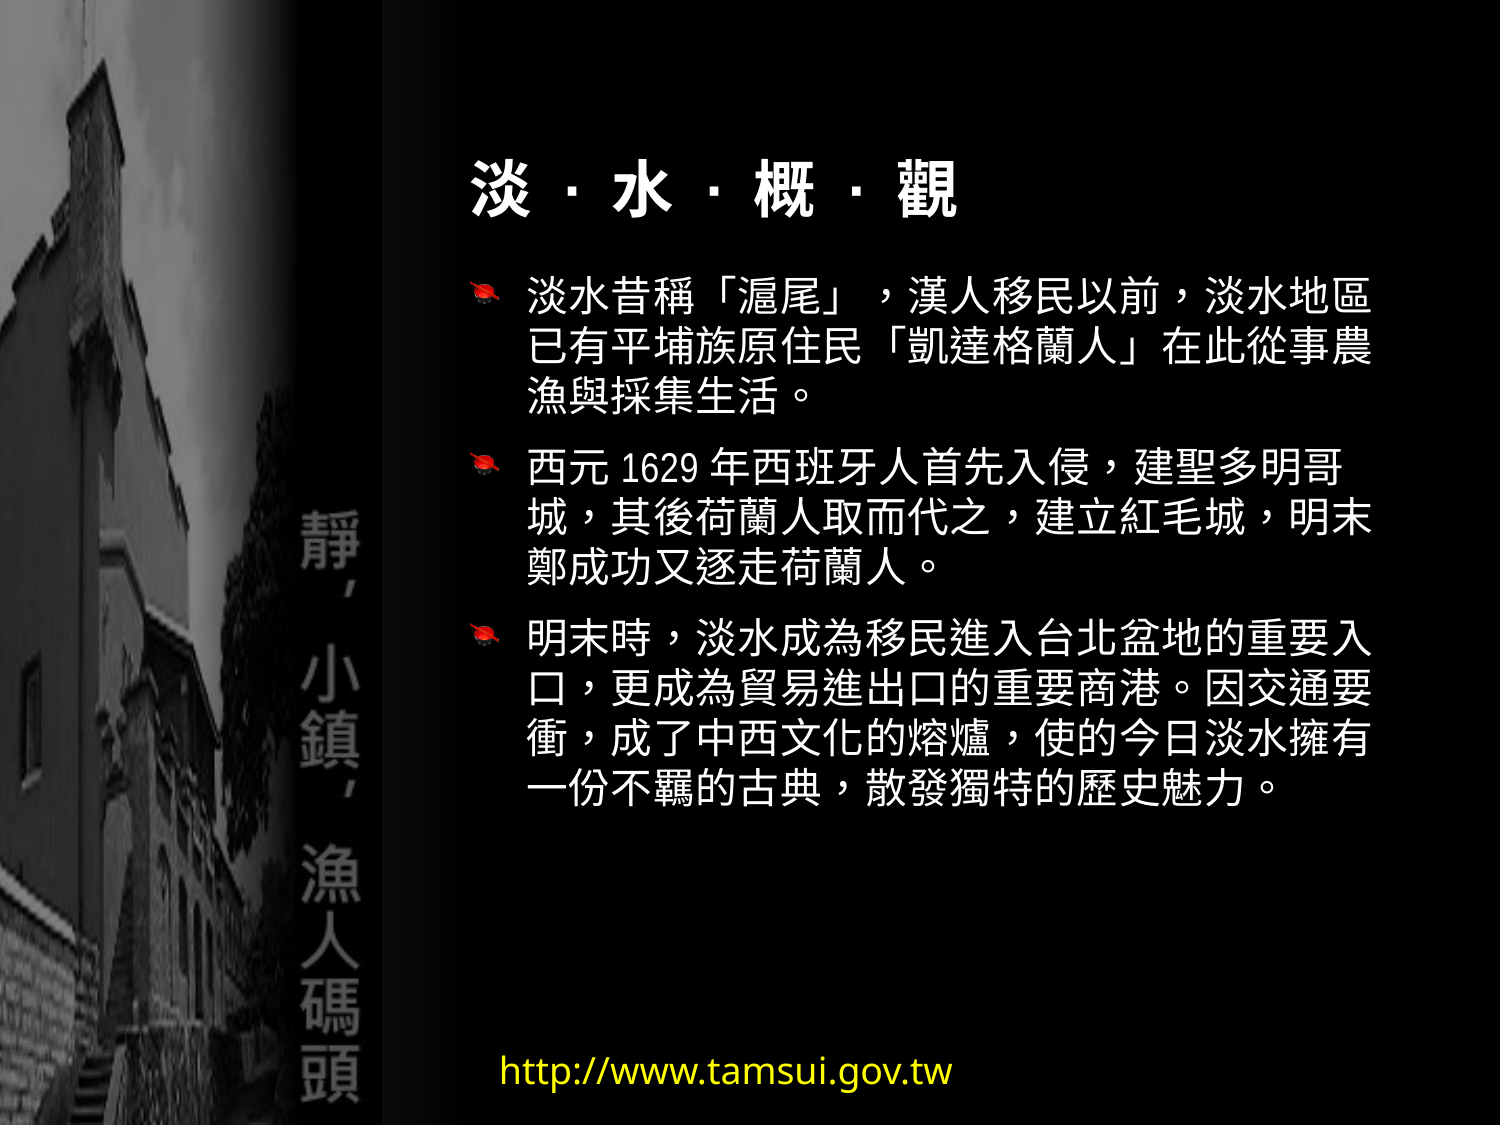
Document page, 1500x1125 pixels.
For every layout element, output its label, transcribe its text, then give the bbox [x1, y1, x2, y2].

picture [469, 451, 499, 481]
title 淡 · 水 · 概 · 觀 [454, 45, 1401, 233]
picture [469, 622, 499, 652]
picture [469, 280, 499, 310]
picture [0, 0, 382, 1125]
list 淡水昔稱「滬尾」，漢人移民以前，淡水地區已有平埔族原住民「凱達格蘭人」在此從事農漁與採集生活。 西元1629年西班牙人首先入侵，建聖多明哥城，其後荷蘭人取而代之，建立紅毛城，明末鄭成功又逐走荷蘭人。 明末時，淡水成為移民進入台北盆地的重要入口，更成為貿易進出口的重要商港。因交通要衝，成了中西文化的熔爐，使的今日淡水擁有一份不羈的古典，散發獨特的歷史魅力。 [454, 262, 1401, 938]
